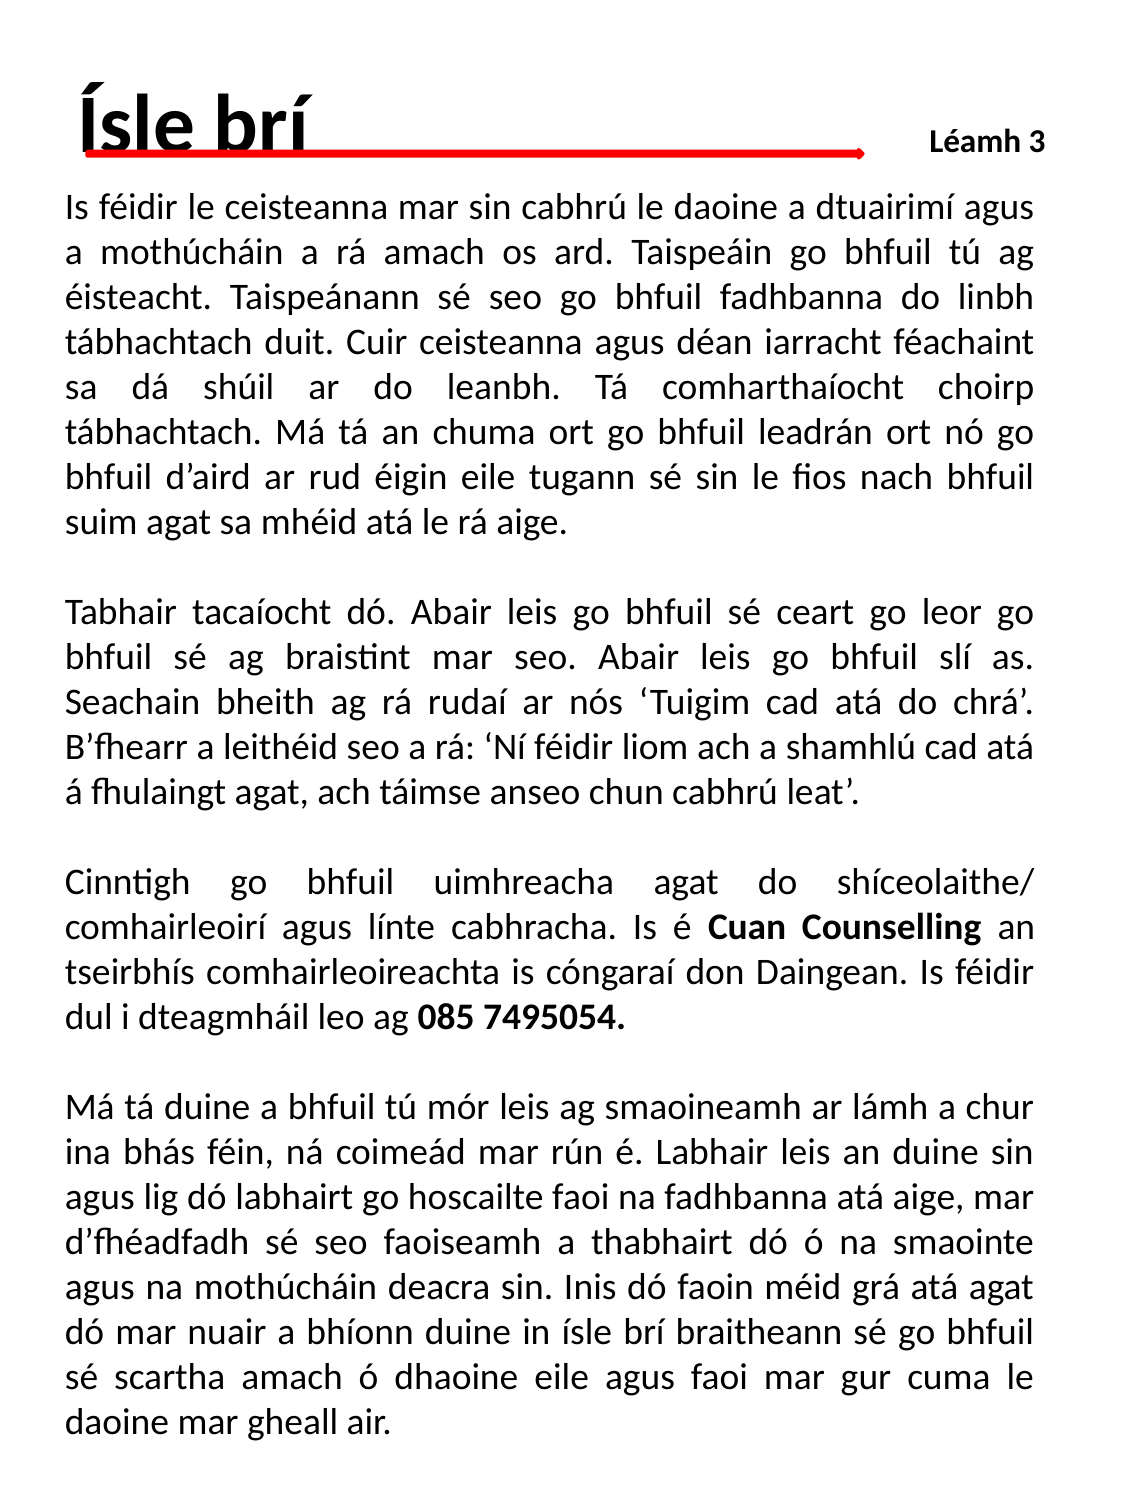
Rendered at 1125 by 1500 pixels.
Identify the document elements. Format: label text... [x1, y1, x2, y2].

text_box Is féidir le ceisteanna mar sin cabhrú le daoine a dtuairimí agus a mothúcháin a rá amach os ard. Taispeáin go bhfuil tú ag éisteacht. Taispeánann sé seo go bhfuil fadhbanna do linbh tábhachtach duit. Cuir ceisteanna agus déan iarracht féachaint sa dá shúil ar do leanbh. Tá comharthaíocht choirp tábhachtach. Má tá an chuma ort go bhfuil leadrán ort nó go bhfuil d’aird ar rud éigin eile tugann sé sin le fios nach bhfuil suim agat sa mhéid atá le rá aige. Tabhair tacaíocht dó. Abair leis go bhfuil sé ceart go leor go bhfuil sé ag braistint mar seo. Abair leis go bhfuil slí as. Seachain bheith ag rá rudaí ar nós ‘Tuigim cad atá do chrá’. B’fhearr a leithéid seo a rá: ‘Ní féidir liom ach a shamhlú cad atá á fhulaingt agat, ach táimse anseo chun cabhrú leat’. Cinntigh go bhfuil uimhreacha agat do shíceolaithe/ comhairleoirí agus línte cabhracha. Is é Cuan Counselling an tseirbhís comhairleoireachta is cóngaraí don Daingean. Is féidir dul i dteagmháil leo ag 085 7495054. Má tá duine a bhfuil tú mór leis ag smaoineamh ar lámh a chur ina bhás féin, ná coimeád mar rún é. Labhair leis an duine sin agus lig dó labhairt go hoscailte faoi na fadhbanna atá aige, mar d’fhéadfadh sé seo faoiseamh a thabhairt dó ó na smaointe agus na mothúcháin deacra sin. Inis dó faoin méid grá atá agat dó mar nuair a bhíonn duine in ísle brí braitheann sé go bhfuil sé scartha amach ó dhaoine eile agus faoi mar gur cuma le daoine mar gheall air. [50, 174, 1050, 1500]
text_box [85, 148, 865, 160]
title Ísle brí Léamh 3 [62, 24, 1075, 213]
